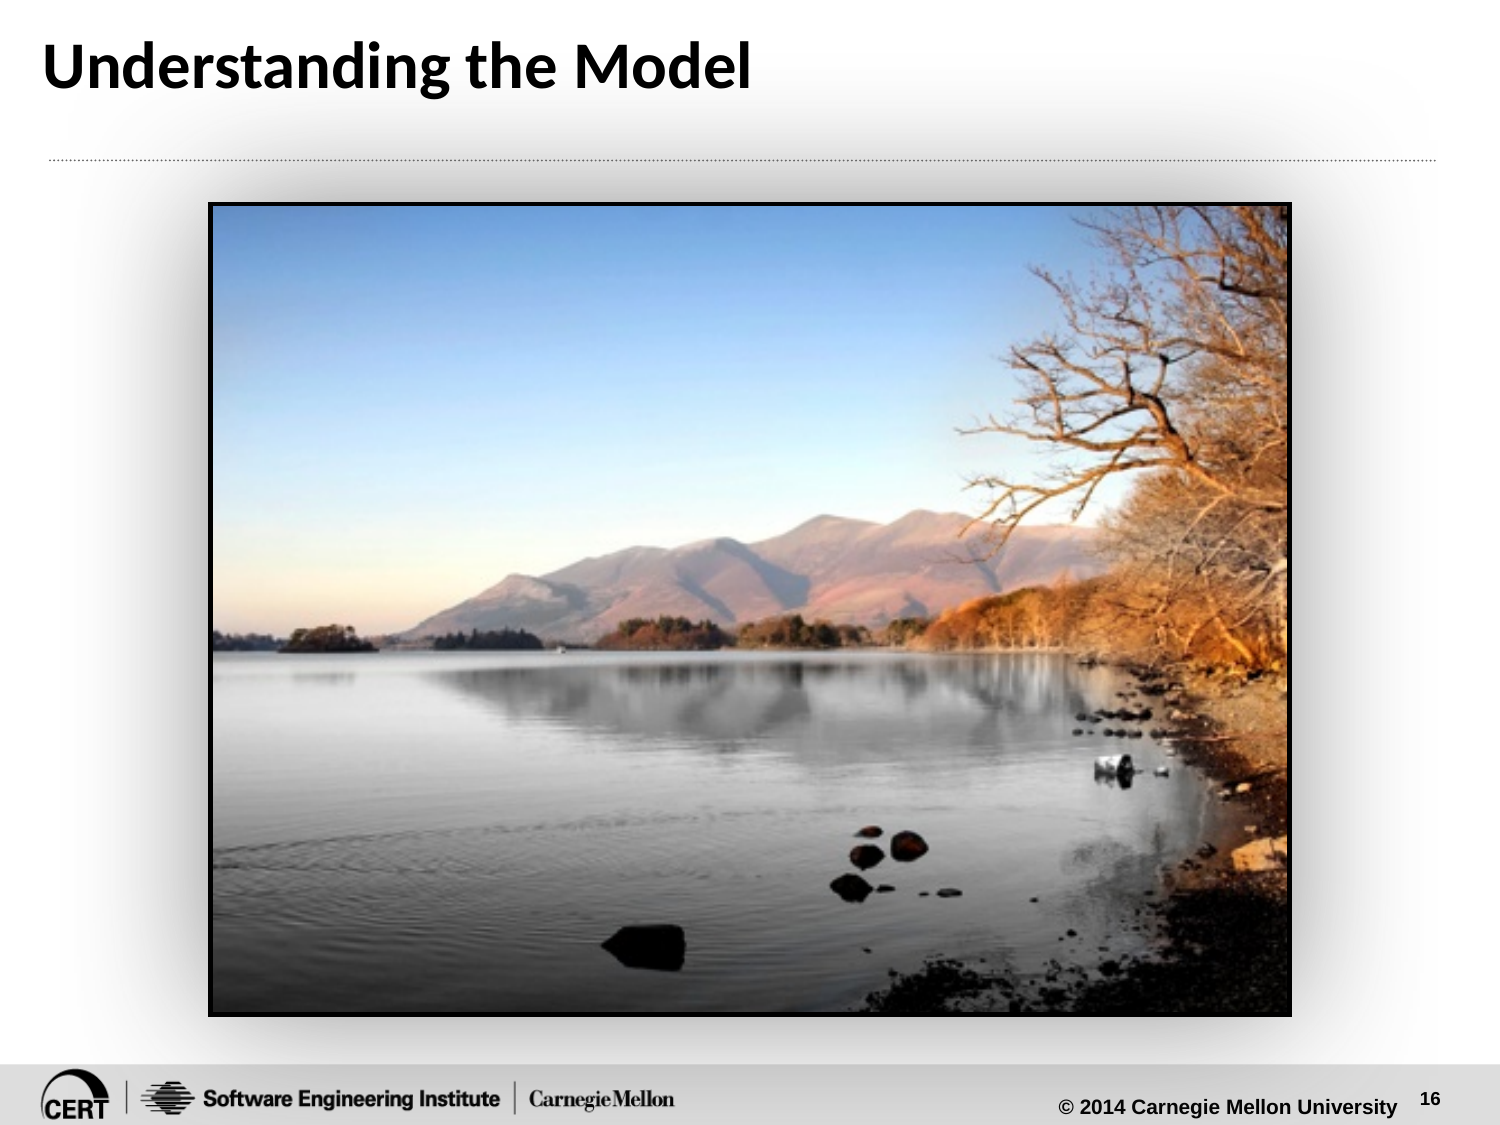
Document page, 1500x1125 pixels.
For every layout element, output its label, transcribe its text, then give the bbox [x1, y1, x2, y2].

picture [212, 205, 1288, 1013]
picture [24, 1065, 688, 1125]
title Understanding the Model [42, 37, 1434, 155]
